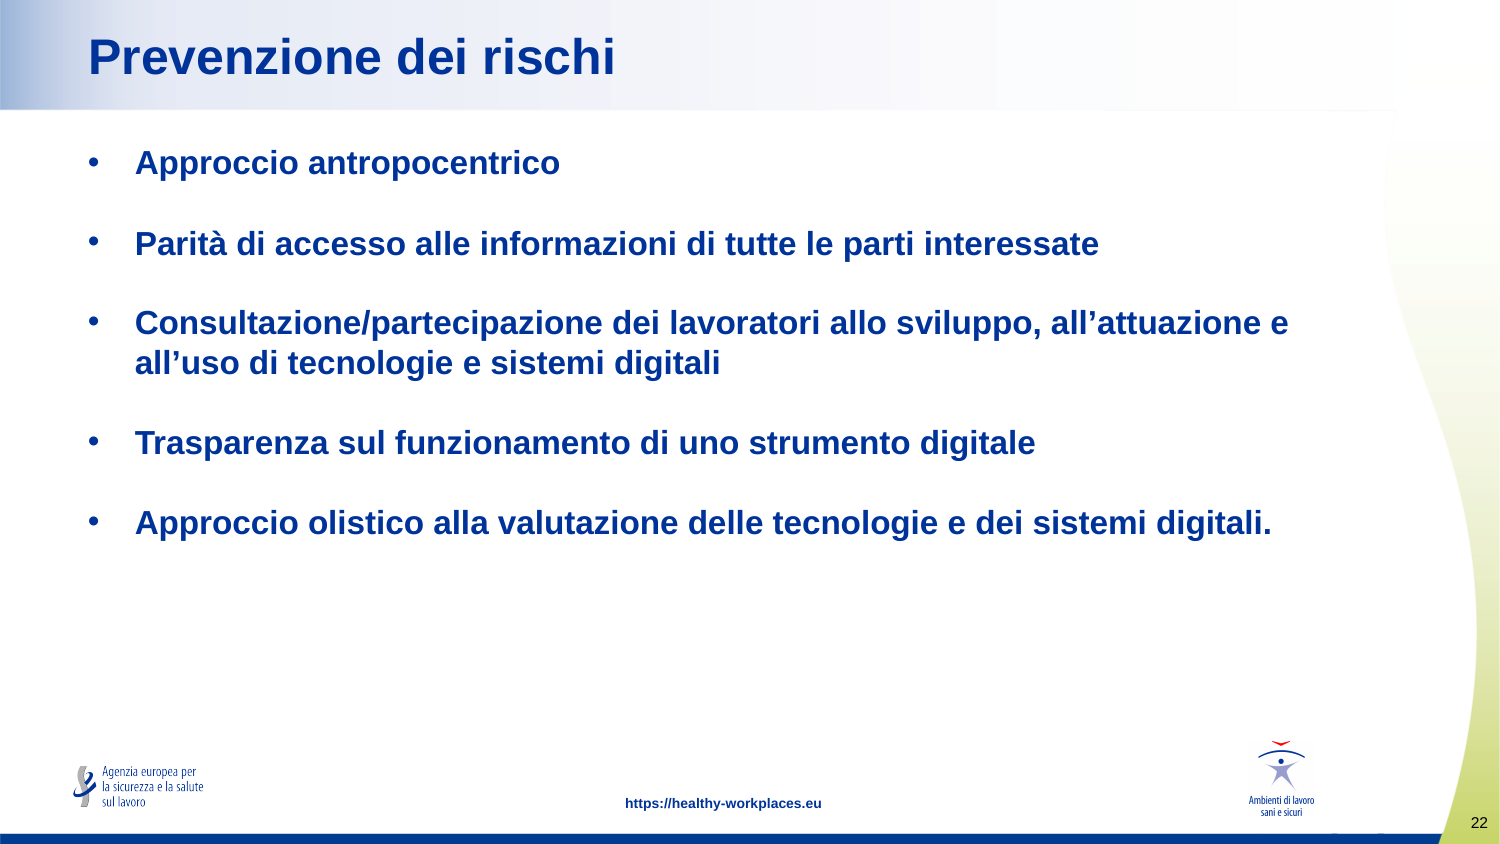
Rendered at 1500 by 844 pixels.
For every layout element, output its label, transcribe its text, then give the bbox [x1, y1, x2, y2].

text_box Approccio antropocentrico Parità di accesso alle informazioni di tutte le parti interessate Consultazione/partecipazione dei lavoratori allo sviluppo, all’attuazione e all’uso di tecnologie e sistemi digitali Trasparenza sul funzionamento di uno strumento digitale Approccio olistico alla valutazione delle tecnologie e dei sistemi digitali. [73, 134, 1314, 549]
title Prevenzione dei rischi [88, 0, 1341, 126]
picture [0, 0, 1500, 844]
